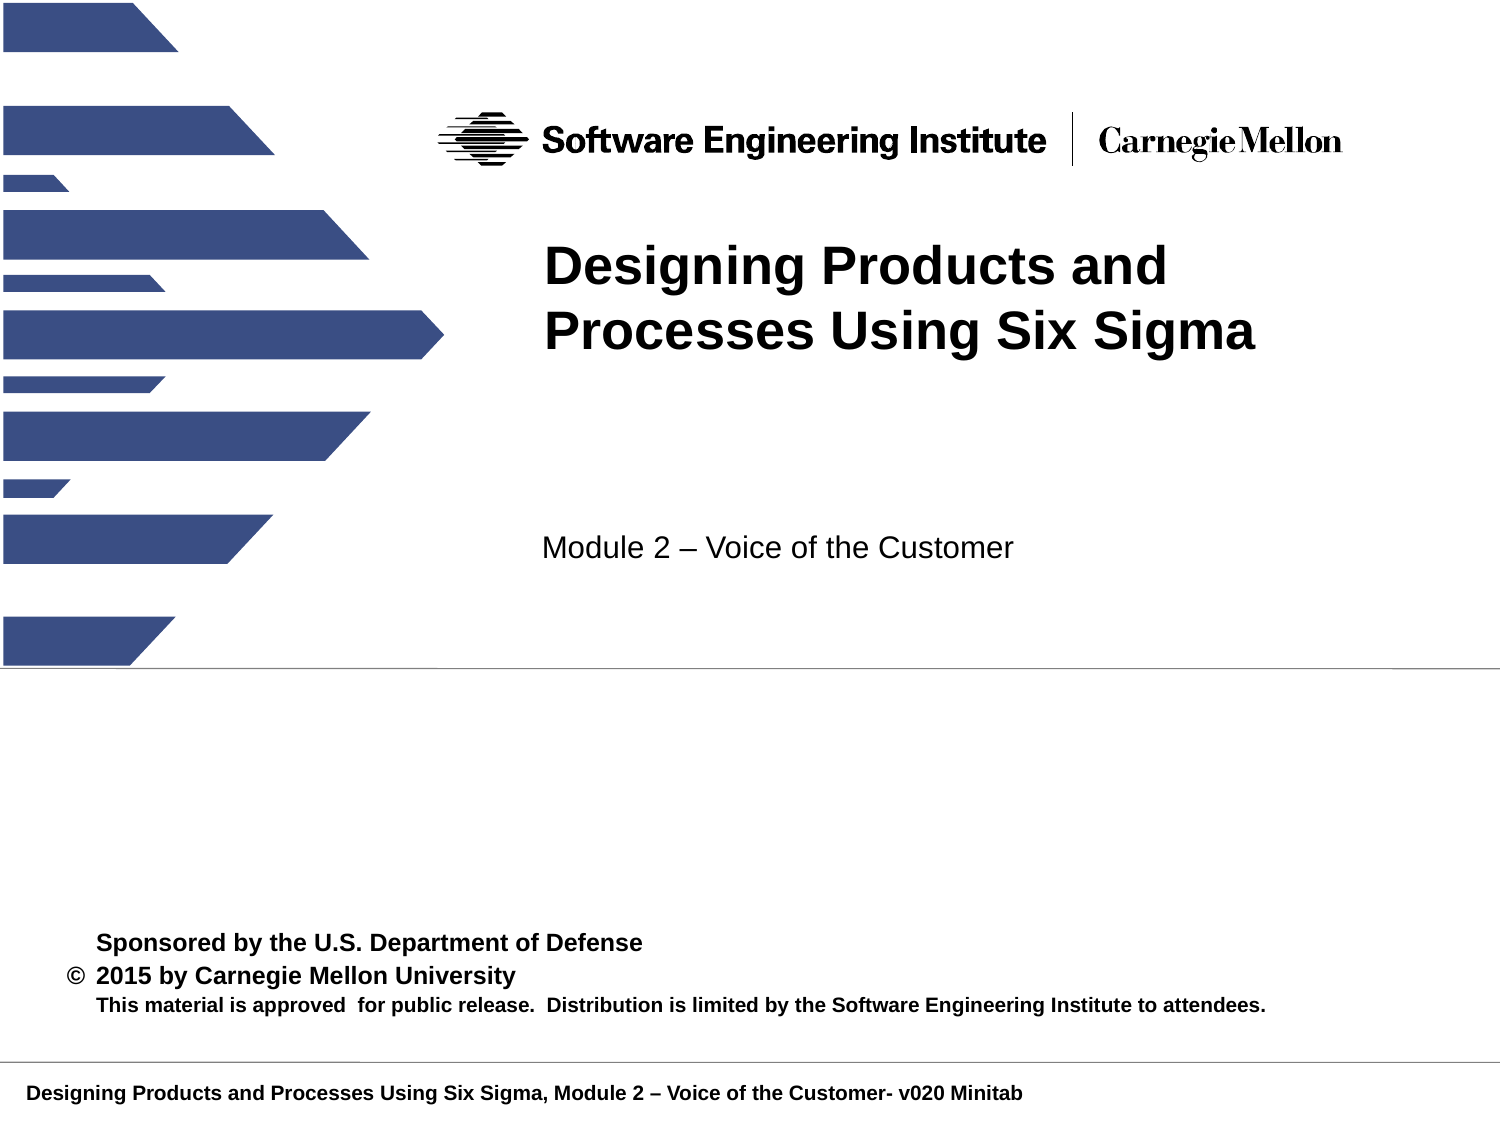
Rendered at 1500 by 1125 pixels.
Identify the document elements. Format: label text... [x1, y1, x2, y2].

title Designing Products and Processes Using Six Sigma [529, 222, 1350, 369]
text_box Module 2 – Voice of the Customer [527, 519, 1350, 572]
